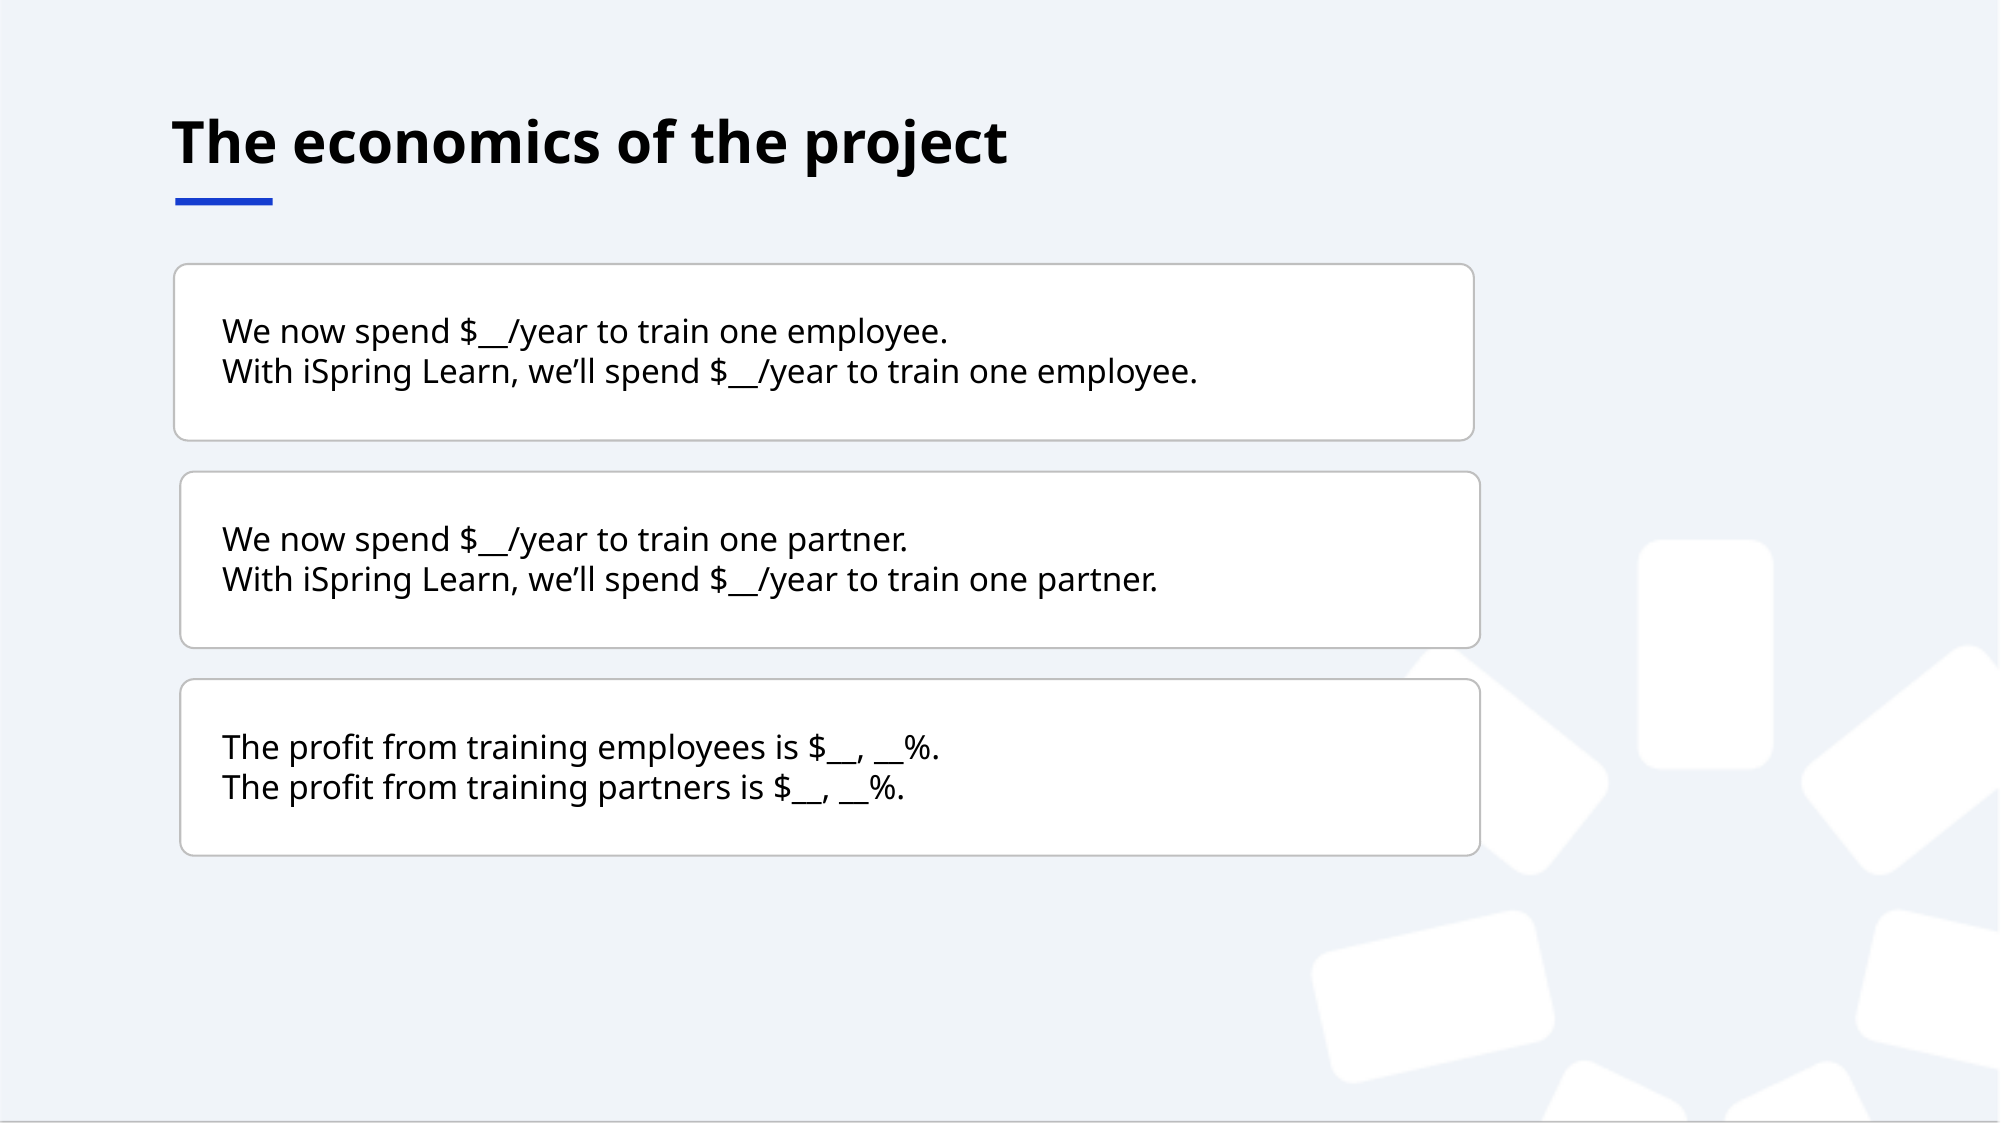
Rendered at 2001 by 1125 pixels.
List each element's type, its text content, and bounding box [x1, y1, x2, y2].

text_box The profit from training employees is $__, __%. The profit from training partners is $__, __%. [207, 718, 1684, 814]
title The economics of the project [156, 72, 1869, 217]
text_box [179, 678, 1482, 857]
text_box [172, 262, 1475, 442]
text_box [179, 470, 1482, 650]
text_box We now spend $__/year to train one employee. With iSpring Learn, we’ll spend $__/year to train one employee. [207, 303, 1684, 398]
picture [0, 0, 2001, 1125]
text_box We now spend $__/year to train one partner. With iSpring Learn, we’ll spend $__/year to train one partner. [207, 510, 1684, 606]
text_box [174, 197, 274, 206]
